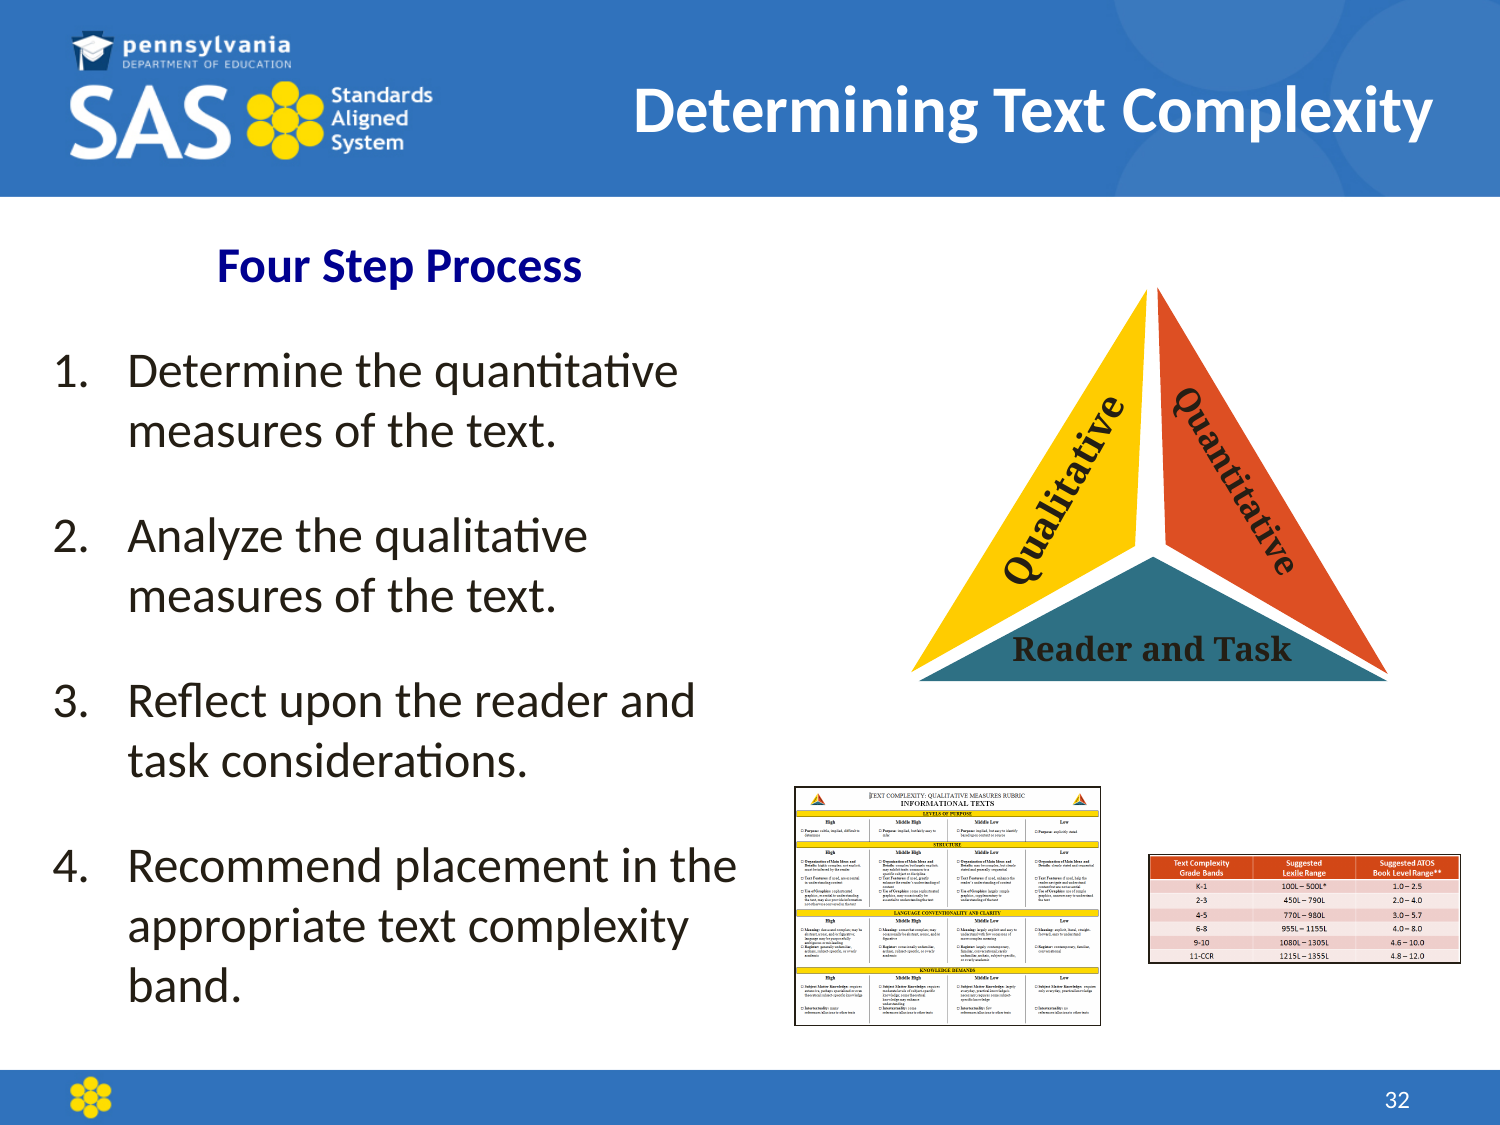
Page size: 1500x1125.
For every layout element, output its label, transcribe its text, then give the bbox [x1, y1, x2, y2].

title Determining Text Complexity [0, 0, 1451, 212]
picture [0, 0, 1500, 1125]
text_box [918, 287, 1388, 739]
slide_number 32 [1247, 1072, 1425, 1125]
text_box Four Step Process Determine the quantitative measures of the text. Analyze the qualitative measures of the text. Reflect upon the reader and task considerations. Recommend placement in the appropriate text complexity band. [37, 224, 763, 933]
